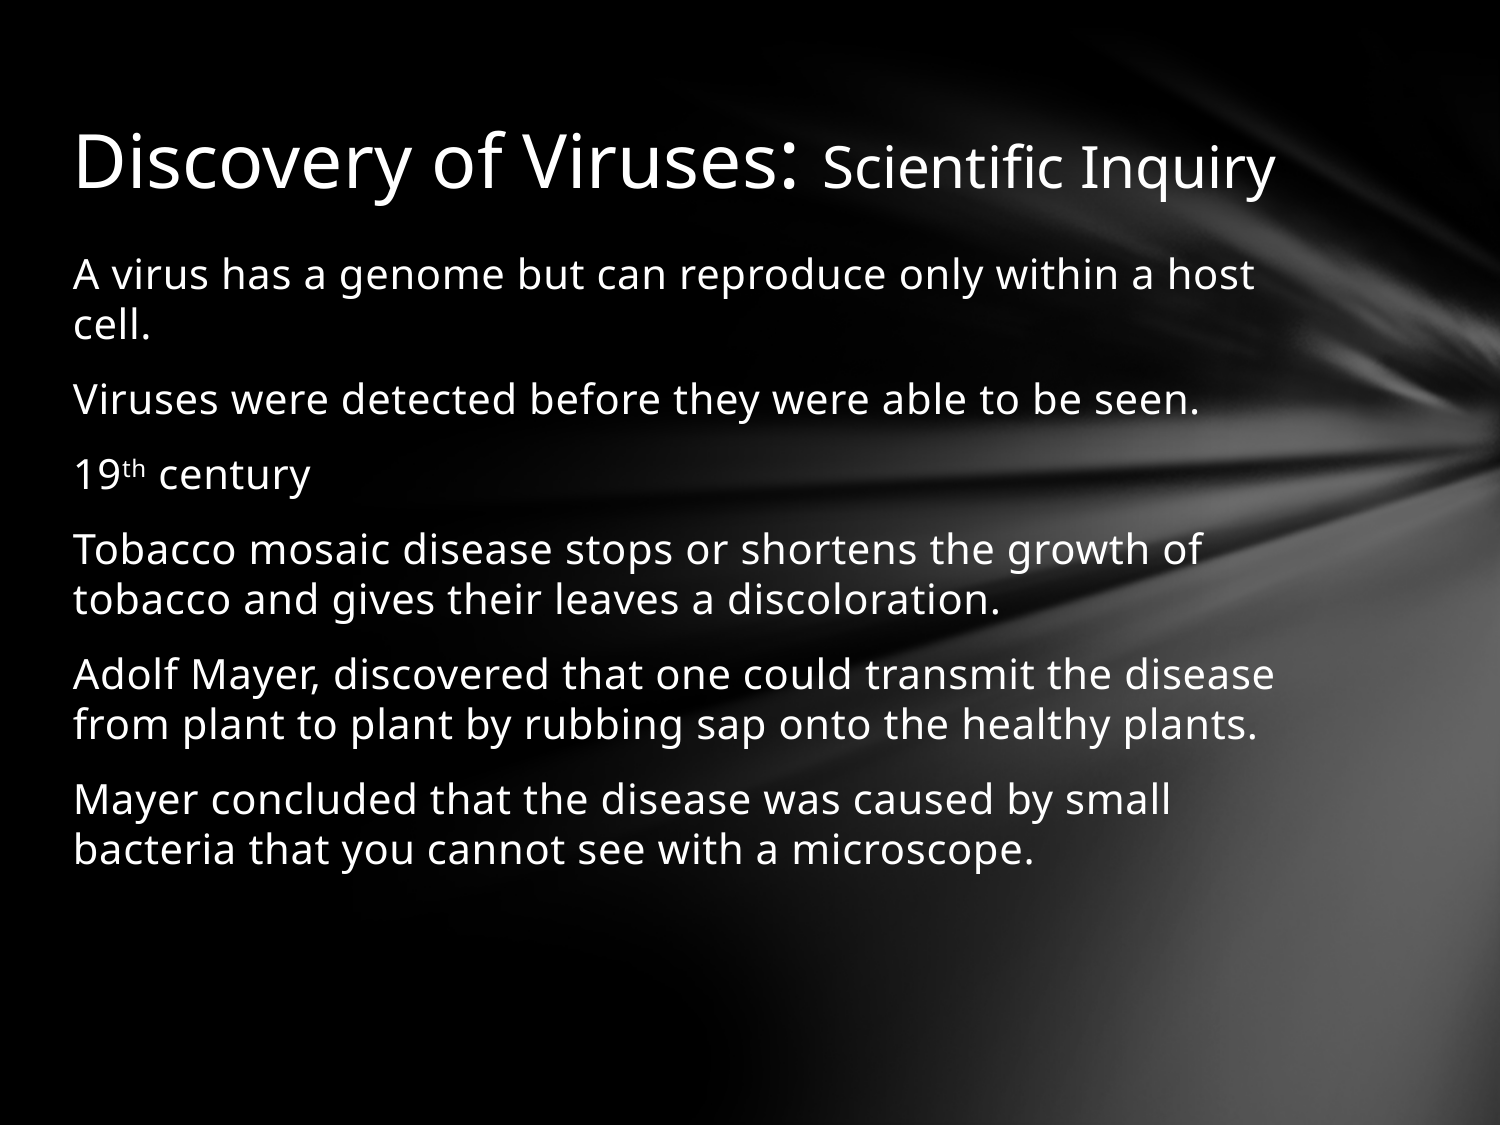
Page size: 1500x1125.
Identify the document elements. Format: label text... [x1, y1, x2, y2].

title Discovery of Viruses: Scientific Inquiry [57, 37, 1318, 213]
list A virus has a genome but can reproduce only within a host cell. Viruses were detected before they were able to be seen. 19th century Tobacco mosaic disease stops or shortens the growth of tobacco and gives their leaves a discoloration. Adolf Mayer, discovered that one could transmit the disease from plant to plant by rubbing sap onto the healthy plants. Mayer concluded that the disease was caused by small bacteria that you cannot see with a microscope. [57, 239, 1318, 1015]
